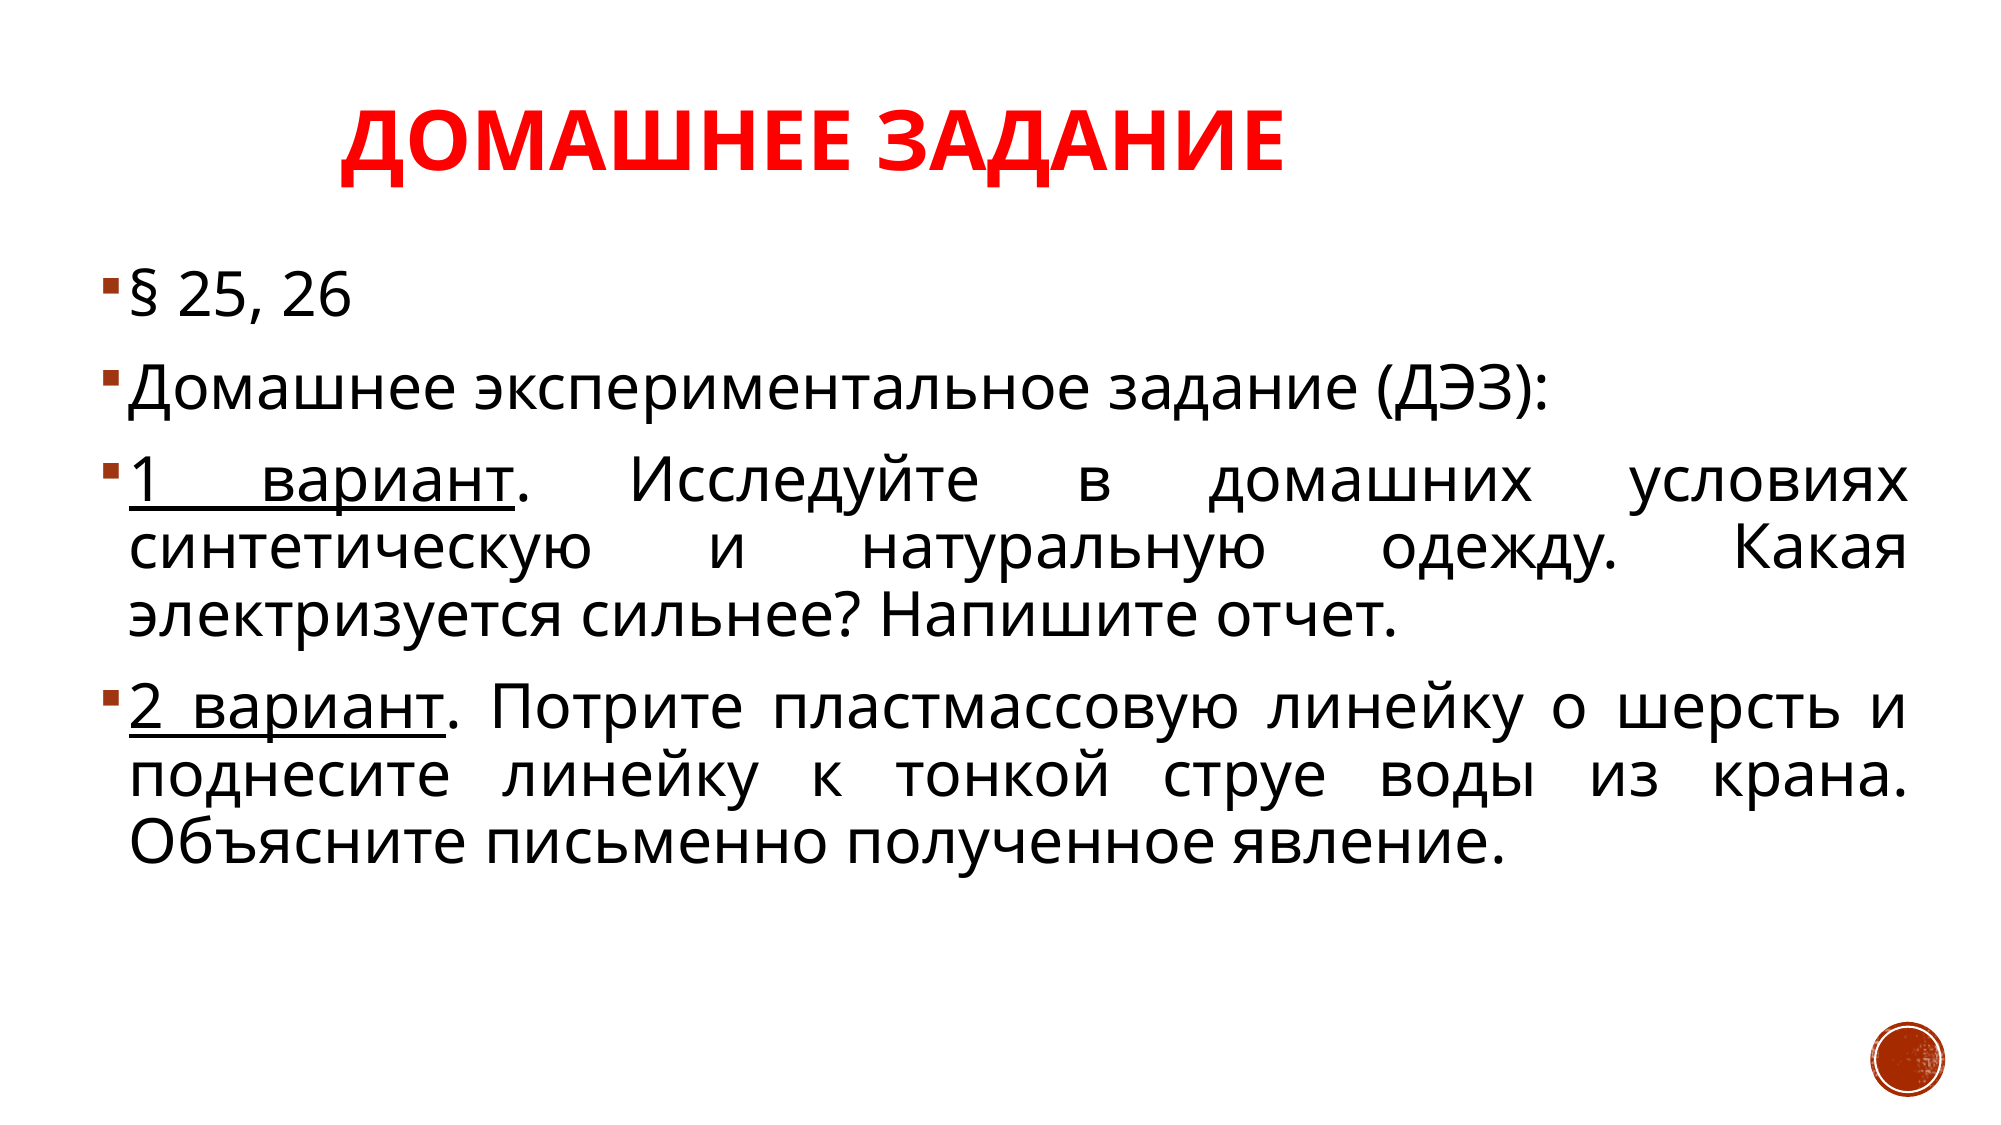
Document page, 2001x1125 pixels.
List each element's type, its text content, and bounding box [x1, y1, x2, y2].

title Домашнее задание [326, 78, 1677, 209]
list § 25, 26 Домашнее экспериментальное задание (ДЭЗ): 1 вариант. Исследуйте в домашних условиях синтетическую и натуральную одежду. Какая электризуется сильнее? Напишите отчет. 2 вариант. Потрите пластмассовую линейку о шерсть и поднесите линейку к тонкой струе воды из крана. Объясните письменно полученное явление. [83, 255, 1926, 1071]
